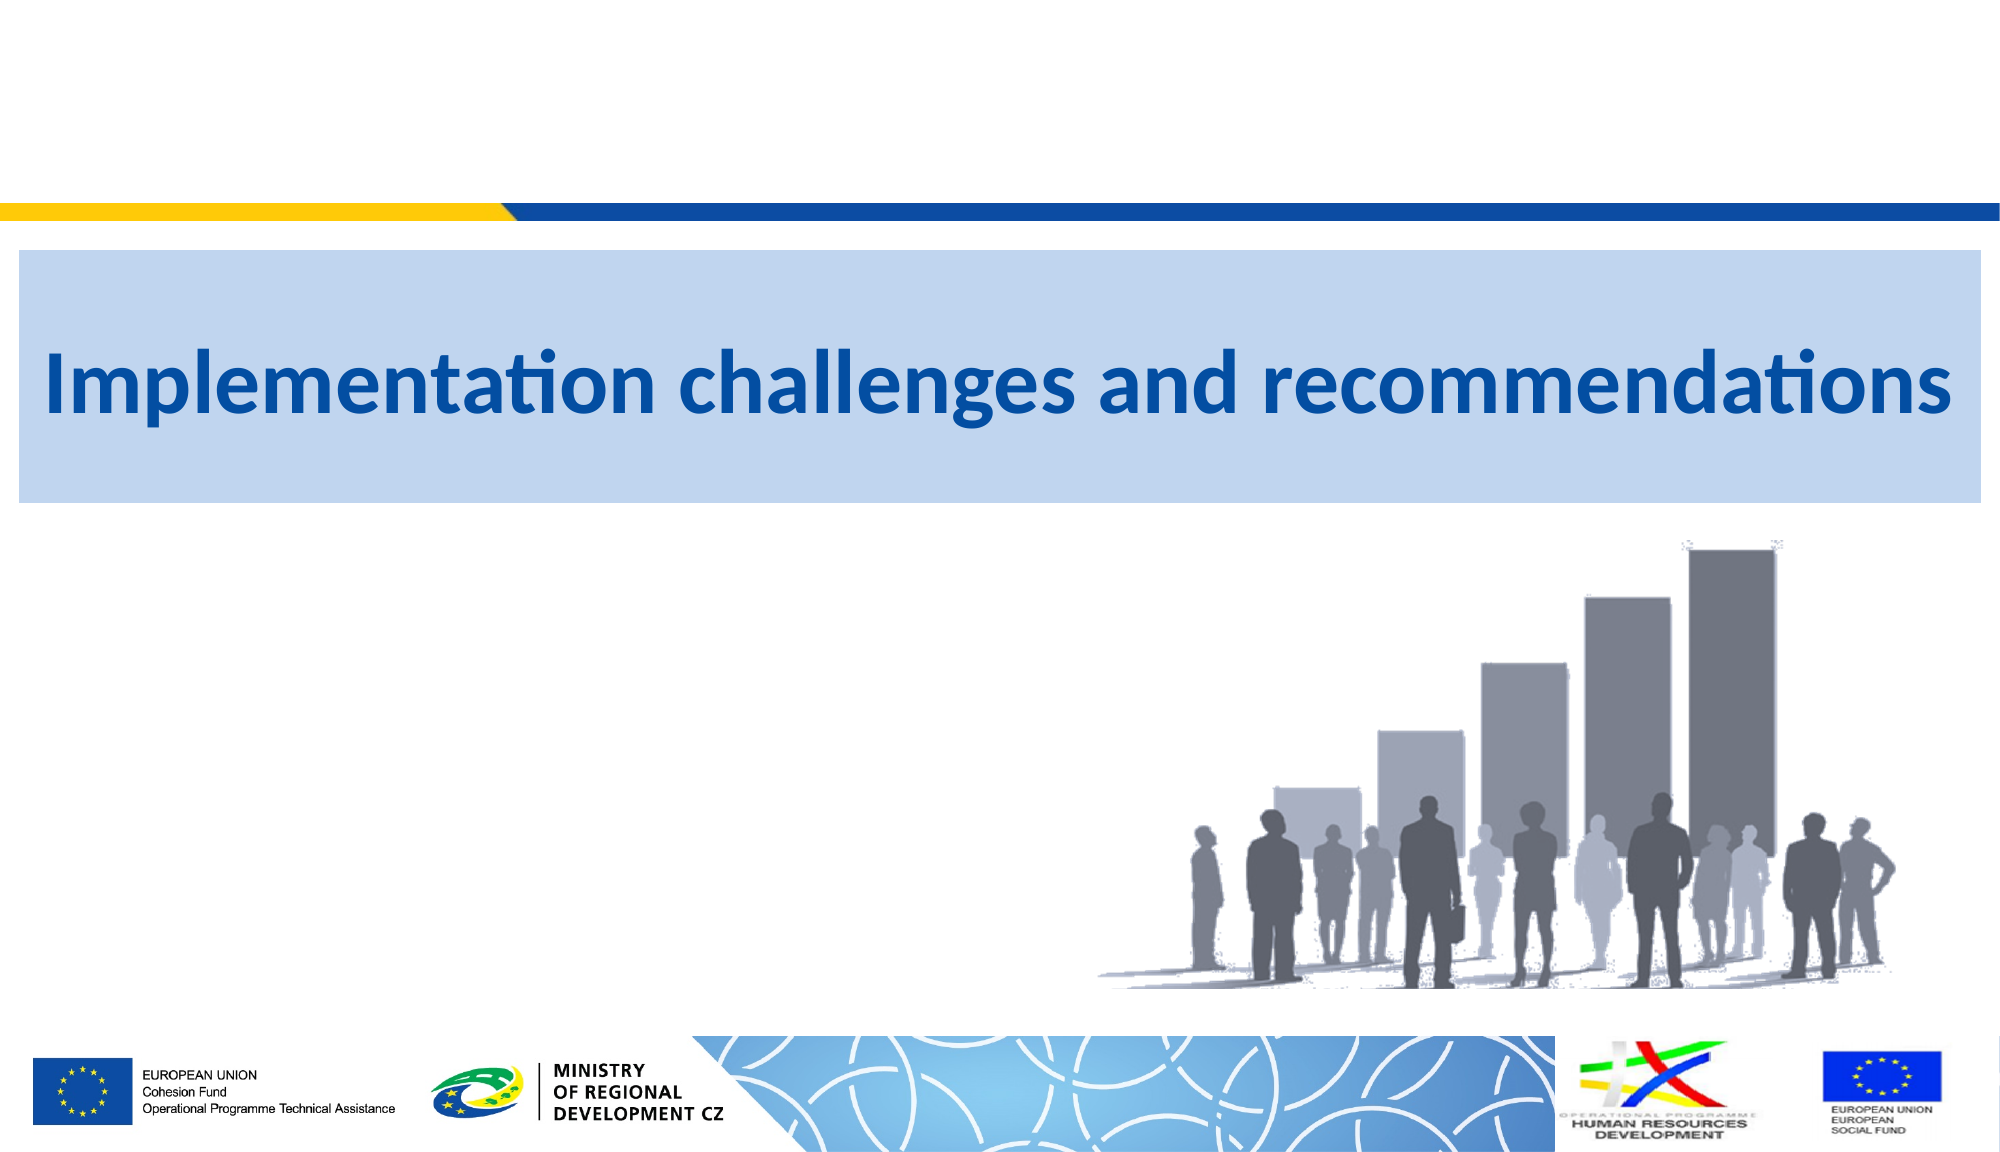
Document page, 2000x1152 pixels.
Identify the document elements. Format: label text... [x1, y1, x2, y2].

title Implementation challenges and recommendations [14, 245, 1986, 508]
picture [0, 1036, 2000, 1152]
picture [0, 203, 2000, 221]
picture [1077, 540, 1986, 989]
